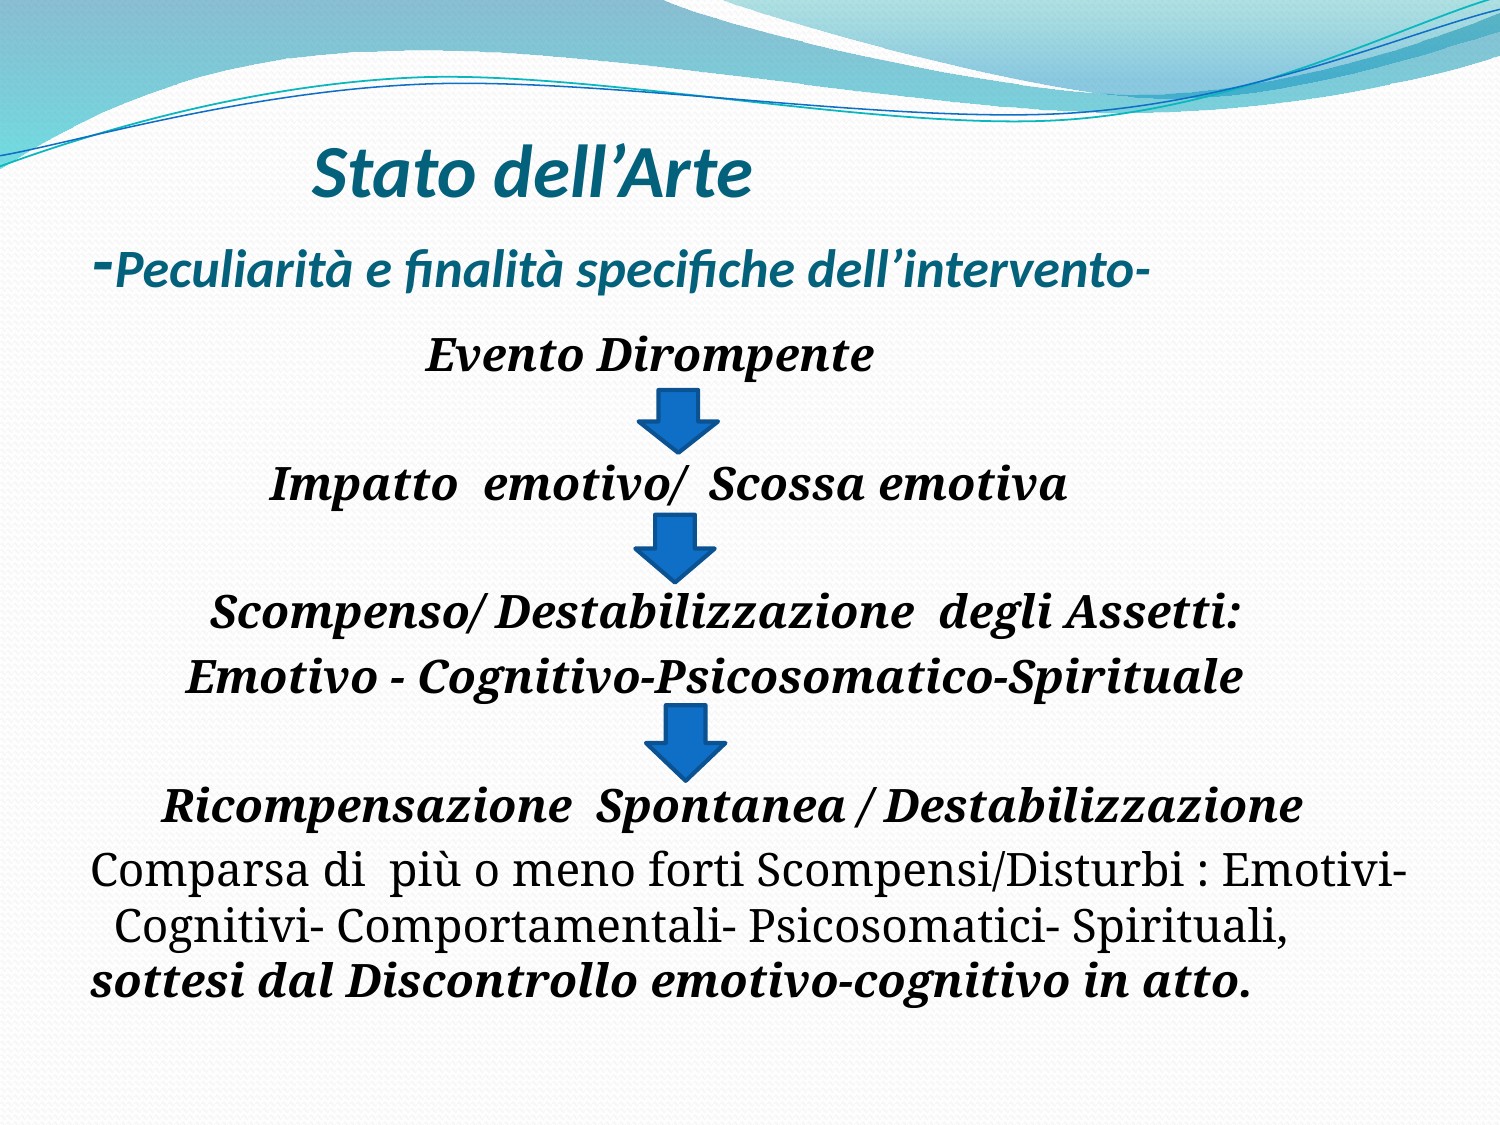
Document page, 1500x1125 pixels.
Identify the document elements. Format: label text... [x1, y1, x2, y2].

text_box [633, 512, 717, 585]
text_box [636, 387, 721, 455]
title Stato dell’Arte -Peculiarità e finalità specifiche dell’intervento- [75, 115, 1425, 303]
text_box [643, 703, 728, 783]
list Evento Dirompente Impatto emotivo/ Scossa emotiva Scompenso/ Destabilizzazione degli Assetti: Emotivo - Cognitivo-Psicosomatico-Spirituale Ricompensazione Spontanea / Destabilizzazione Comparsa di più o meno forti Scompensi/Disturbi : Emotivi- Cognitivi- Comportamentali- Psicosomatici- Spirituali, sottesi dal Discontrollo emotivo-cognitivo in atto. [75, 317, 1425, 1038]
